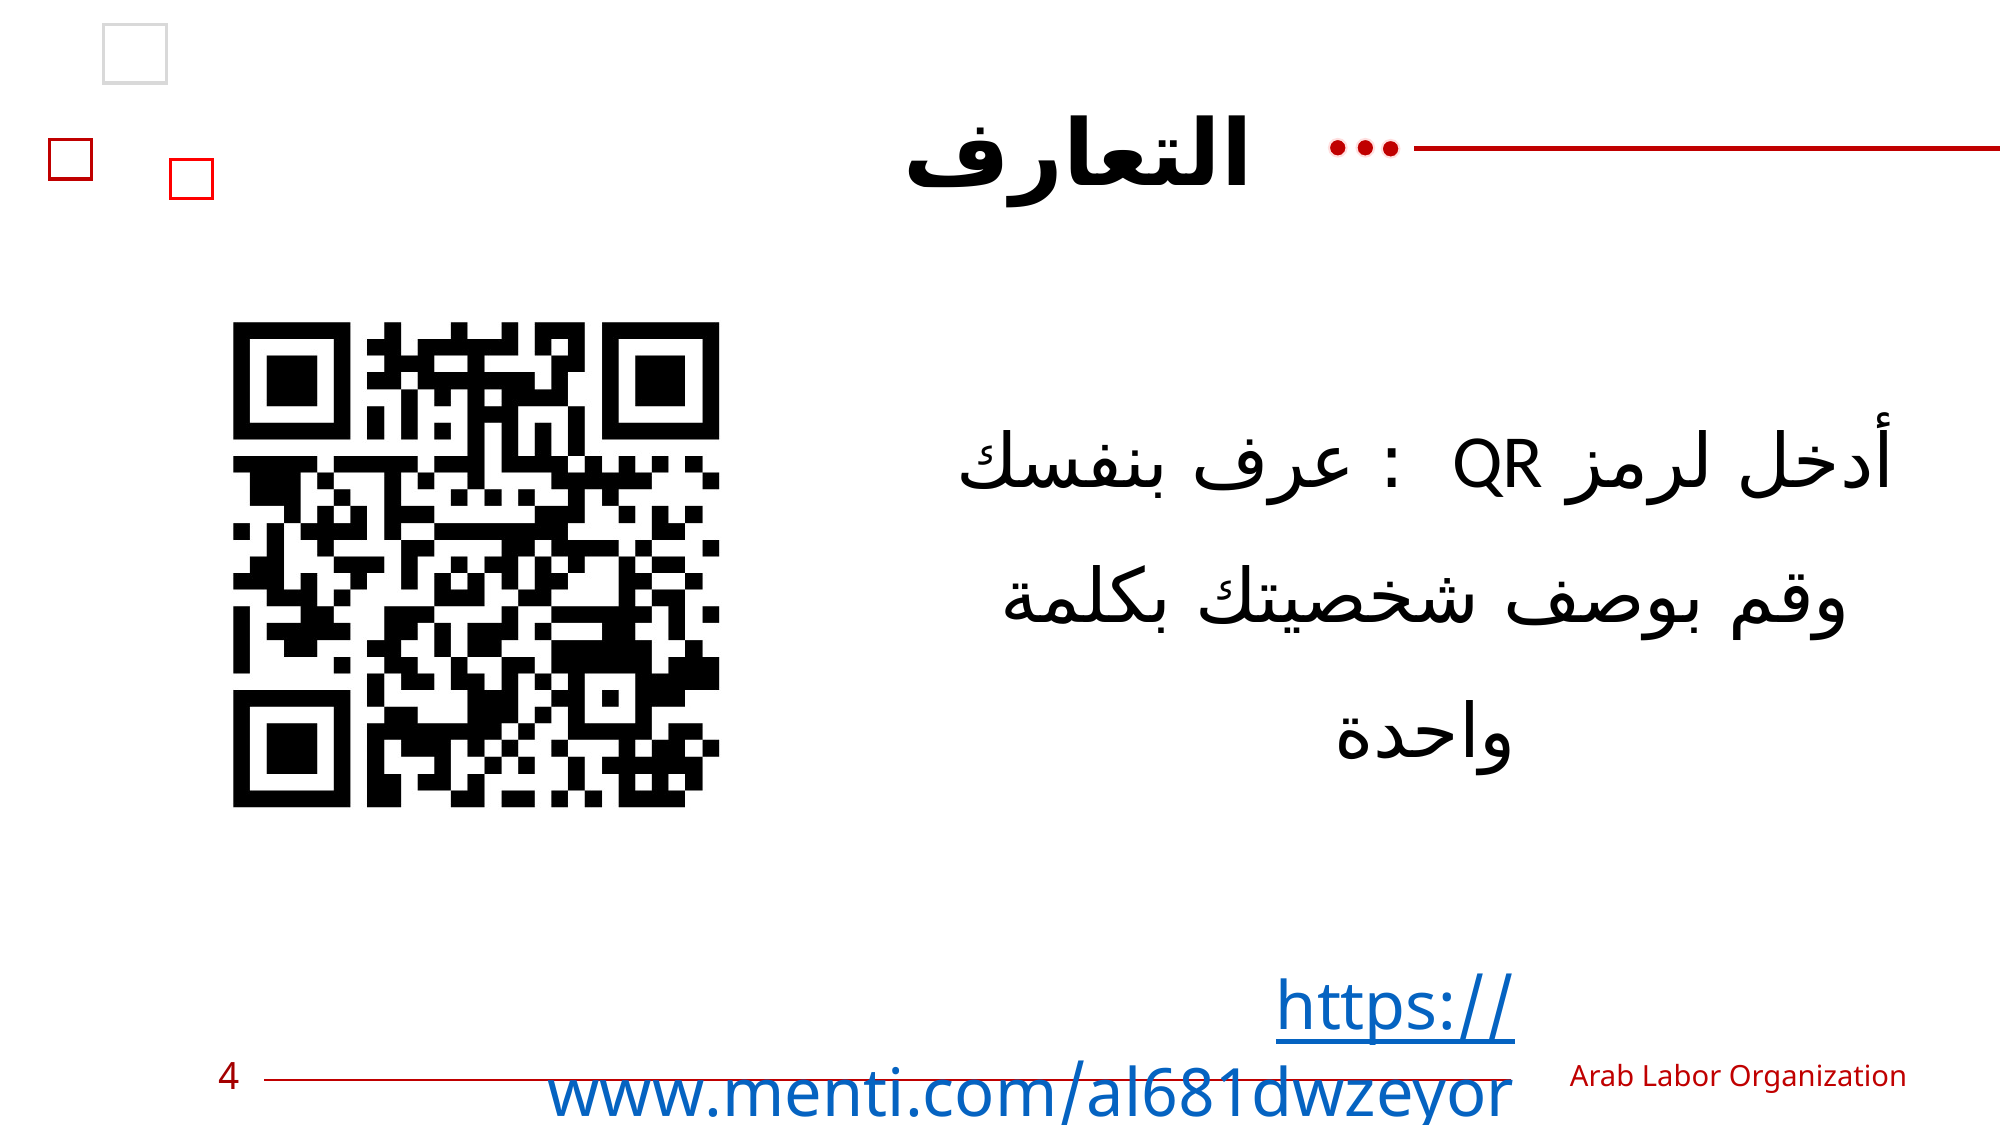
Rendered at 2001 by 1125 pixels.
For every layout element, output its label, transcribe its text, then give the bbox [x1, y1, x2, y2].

text_box [48, 139, 92, 180]
text_box أدخل لرمز QR : عرف بنفسك وقم بوصف شخصيتك بكلمة واحدة [925, 360, 1926, 781]
picture [166, 255, 785, 873]
text_box [1355, 137, 1376, 158]
text_box التعارف [583, 64, 1268, 214]
text_box [103, 23, 168, 84]
text_box [1327, 137, 1348, 158]
text_box https://www.menti.com/al681dwzeyor [386, 955, 1530, 1125]
text_box [1380, 138, 1401, 159]
text_box 4 [143, 1044, 255, 1105]
text_box Arab Labor Organization [1530, 1049, 1923, 1100]
text_box [169, 158, 213, 200]
